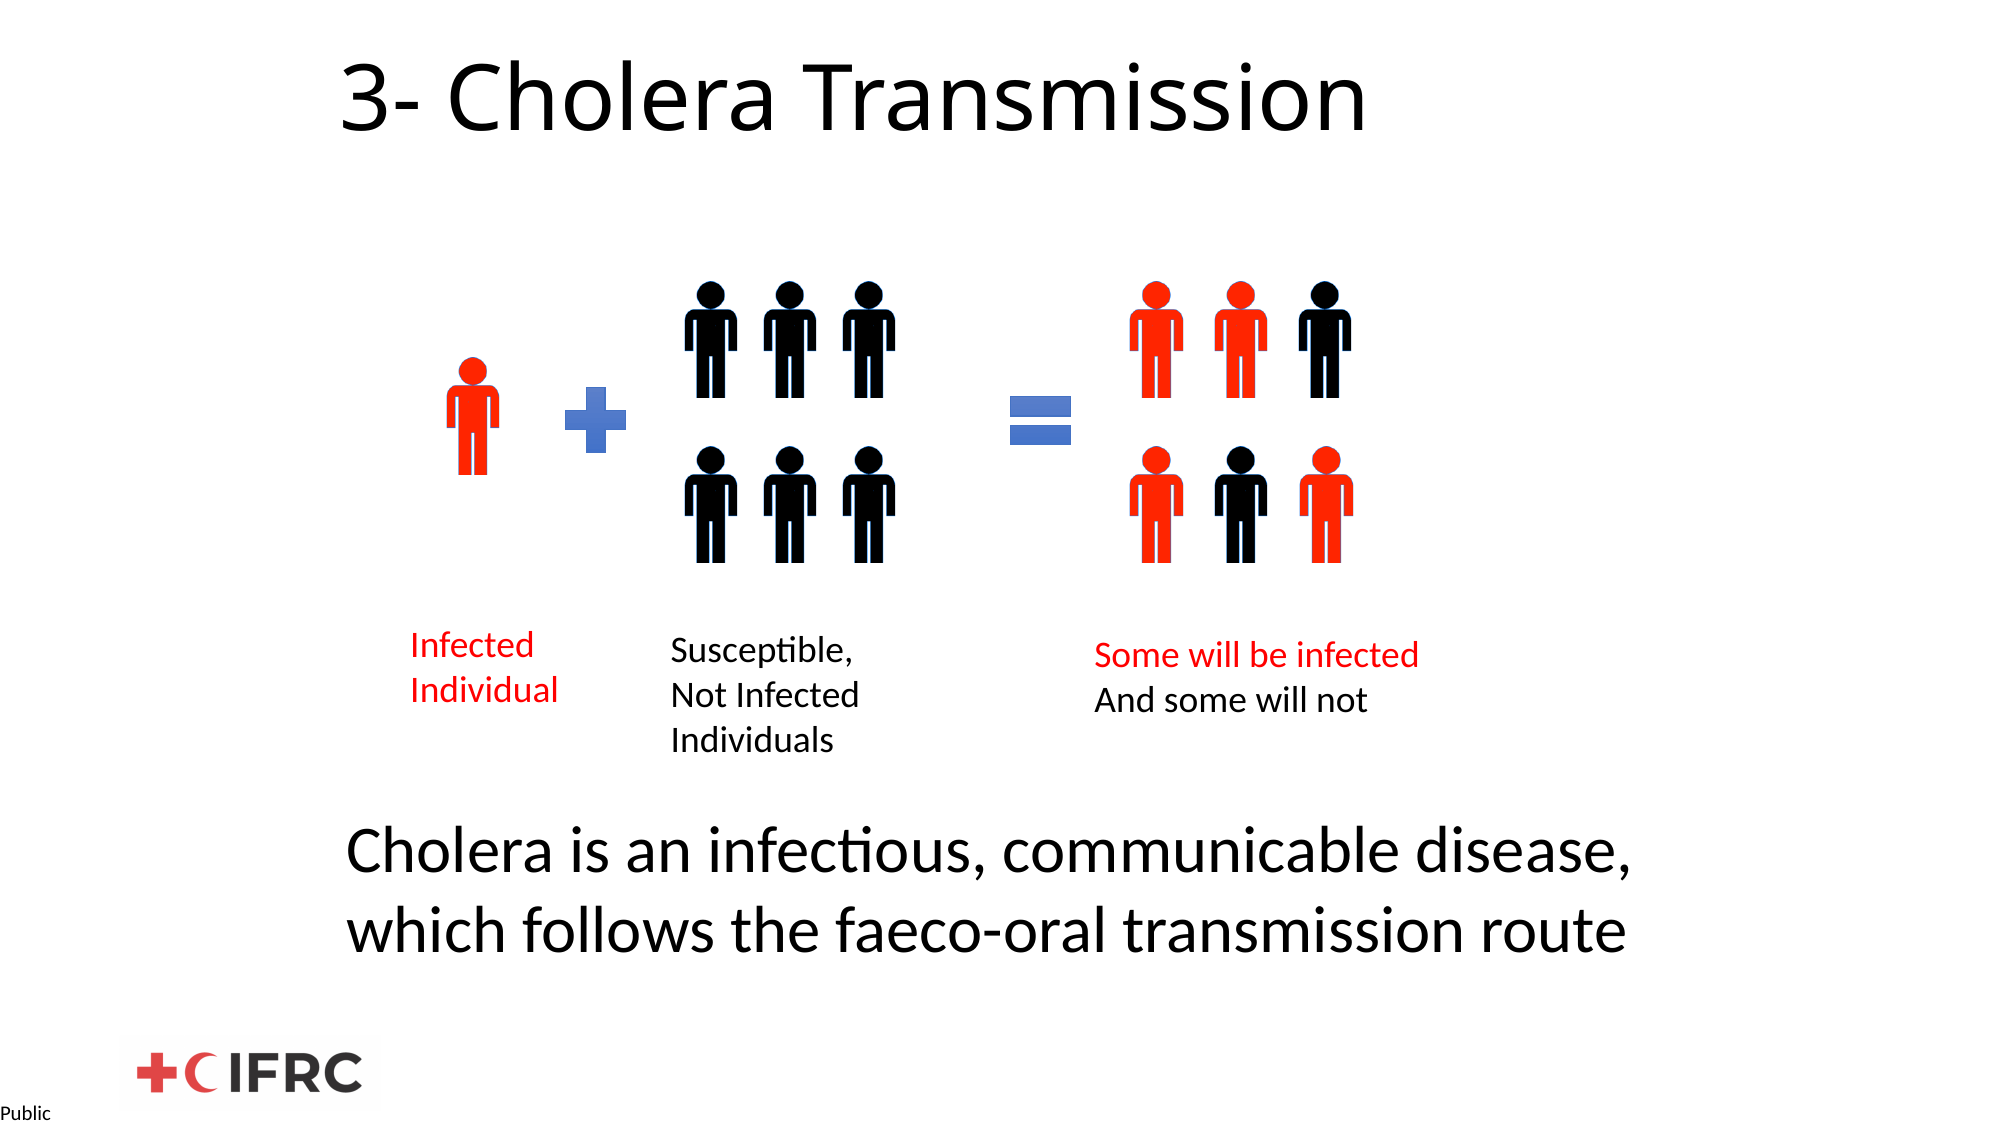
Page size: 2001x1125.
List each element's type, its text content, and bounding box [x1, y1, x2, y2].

title 3- Cholera Transmission [324, 7, 1675, 195]
text_box [565, 387, 626, 453]
picture [839, 281, 898, 398]
text_box [1010, 396, 1071, 417]
picture [1296, 446, 1356, 564]
picture [119, 1035, 381, 1111]
picture [1211, 446, 1270, 564]
text_box [1010, 425, 1071, 445]
picture [760, 446, 819, 564]
picture [1126, 281, 1186, 398]
picture [1126, 446, 1186, 564]
text_box Cholera is an infectious, communicable disease, which follows the faeco-oral transmission route [331, 798, 1726, 974]
picture [1211, 281, 1270, 398]
text_box Some will be infected And some will not [1079, 622, 1621, 727]
text_box Infected Individual [395, 612, 575, 718]
text_box Susceptible, Not Infected Individuals [655, 617, 967, 768]
picture [760, 281, 819, 398]
picture [681, 446, 740, 564]
picture [681, 281, 740, 398]
picture [443, 357, 502, 475]
picture [1295, 281, 1354, 398]
picture [839, 446, 898, 564]
